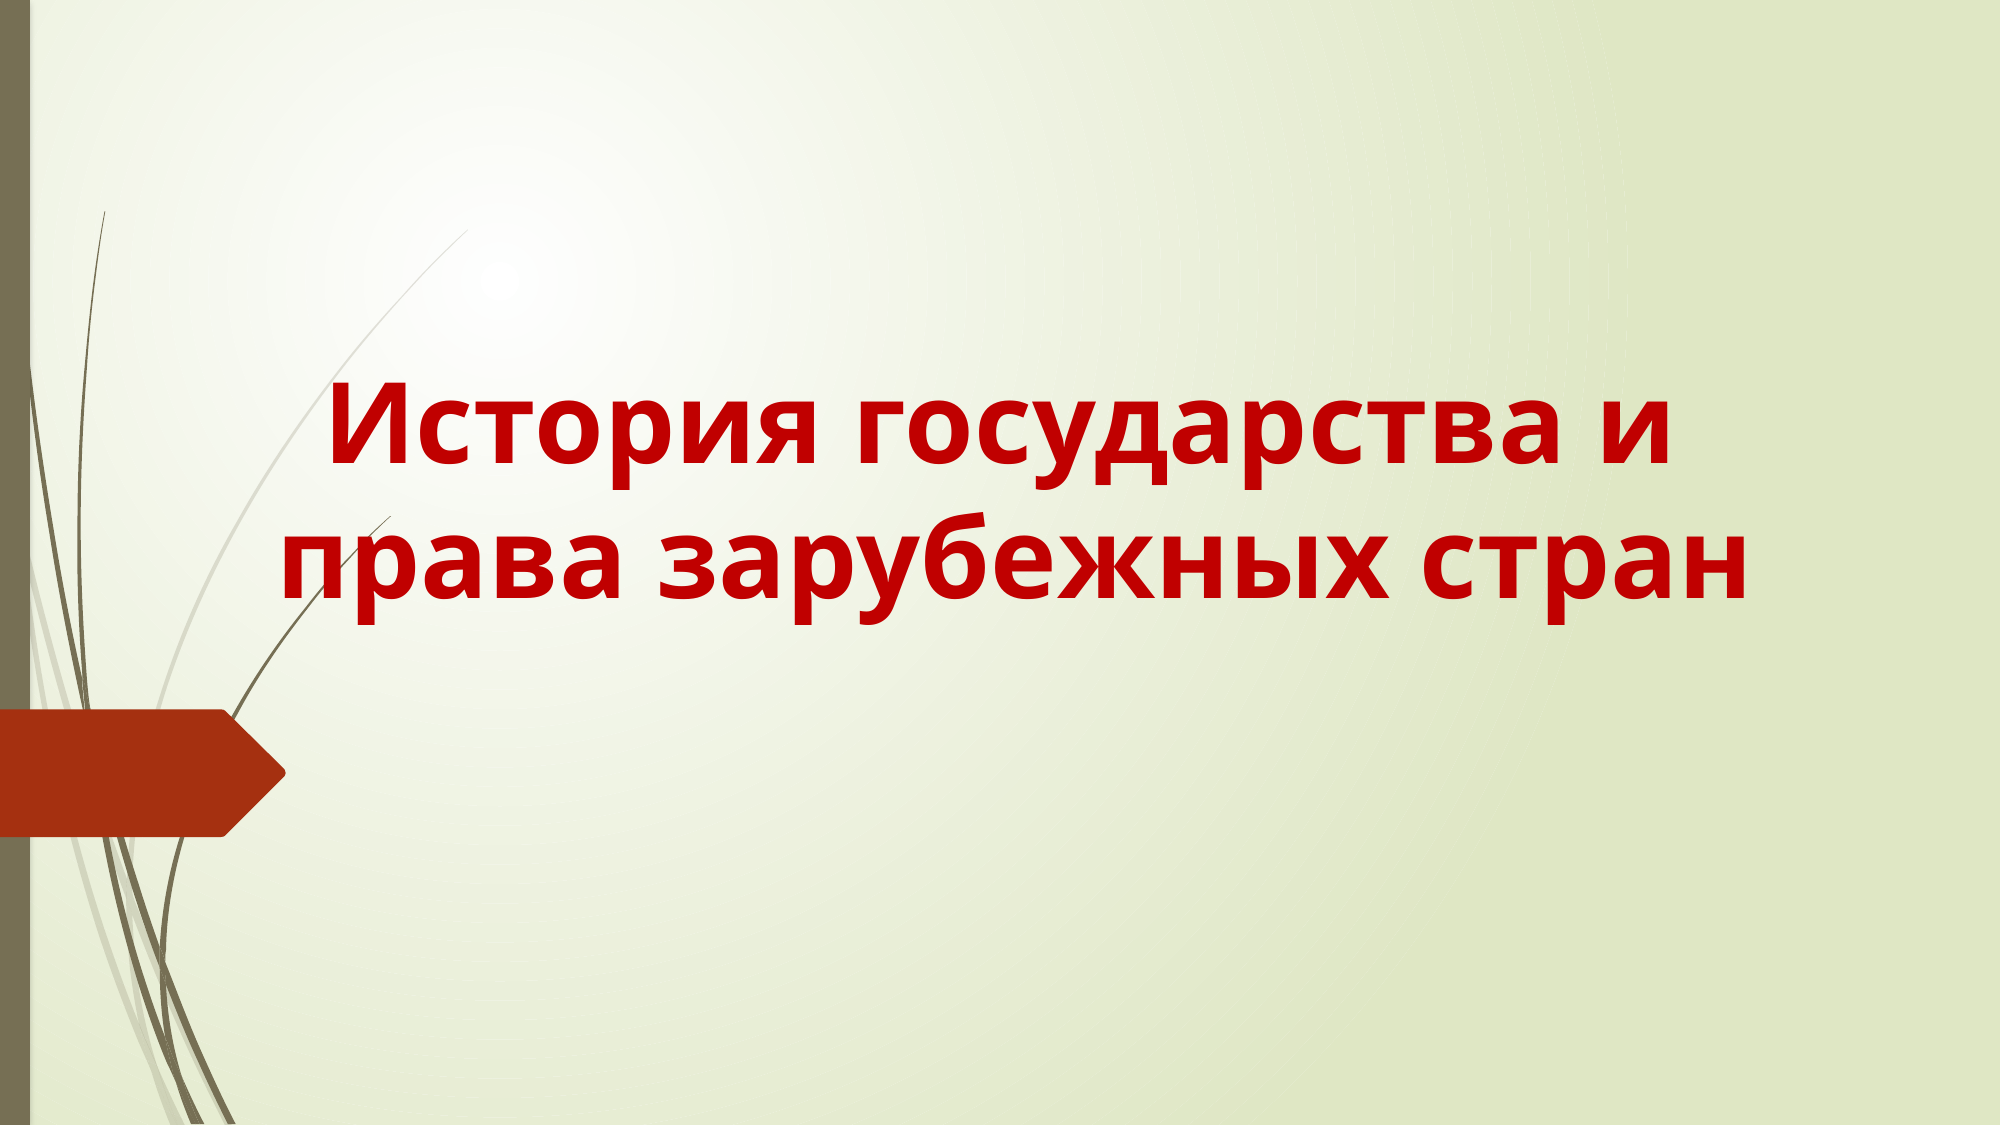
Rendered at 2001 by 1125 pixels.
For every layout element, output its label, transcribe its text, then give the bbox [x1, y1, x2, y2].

text_box История государства и права зарубежных стран [30, 344, 2000, 629]
